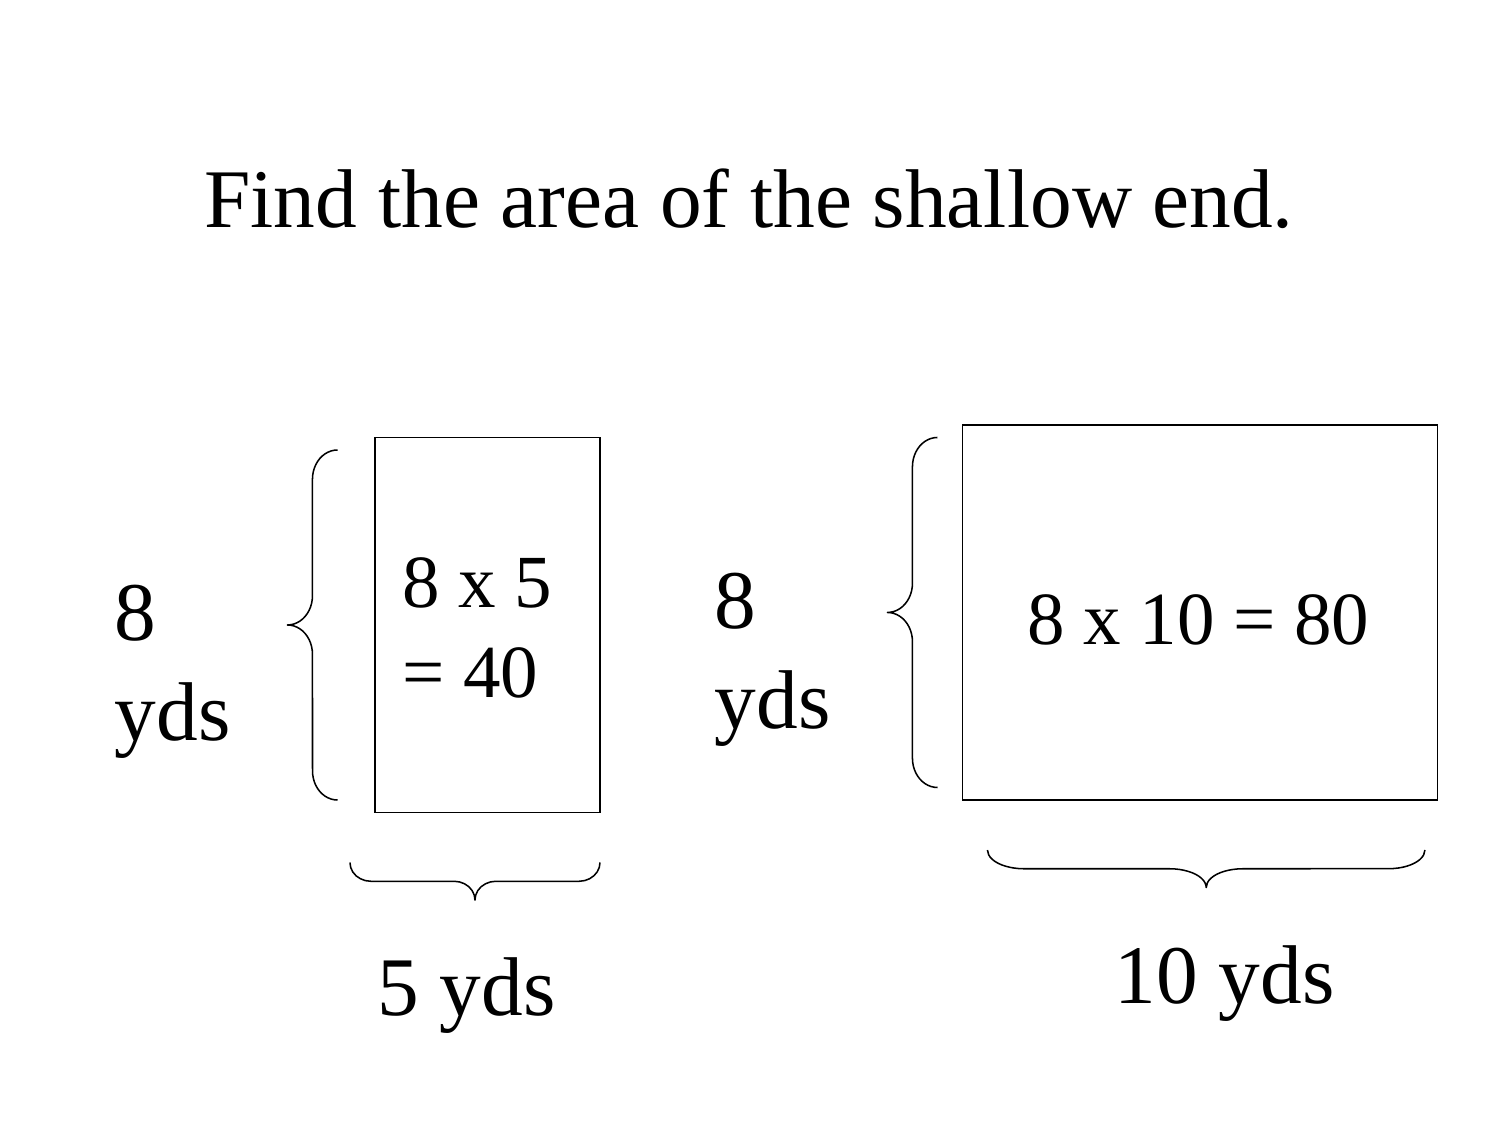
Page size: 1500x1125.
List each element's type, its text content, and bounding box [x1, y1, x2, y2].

text_box [887, 437, 938, 788]
text_box 5 yds [362, 924, 613, 1040]
text_box [374, 437, 600, 813]
text_box 8 yds [699, 537, 888, 753]
text_box [349, 862, 601, 901]
text_box Find the area of the shallow end. [112, 99, 1388, 288]
text_box [962, 424, 1438, 800]
text_box [987, 849, 1425, 888]
text_box 8 x 5 = 40 [387, 524, 575, 720]
text_box [287, 450, 338, 801]
text_box 8 yds [99, 549, 288, 765]
text_box 10 yds [1037, 912, 1500, 1028]
text_box 8 x 10 = 80 [1012, 562, 1413, 668]
